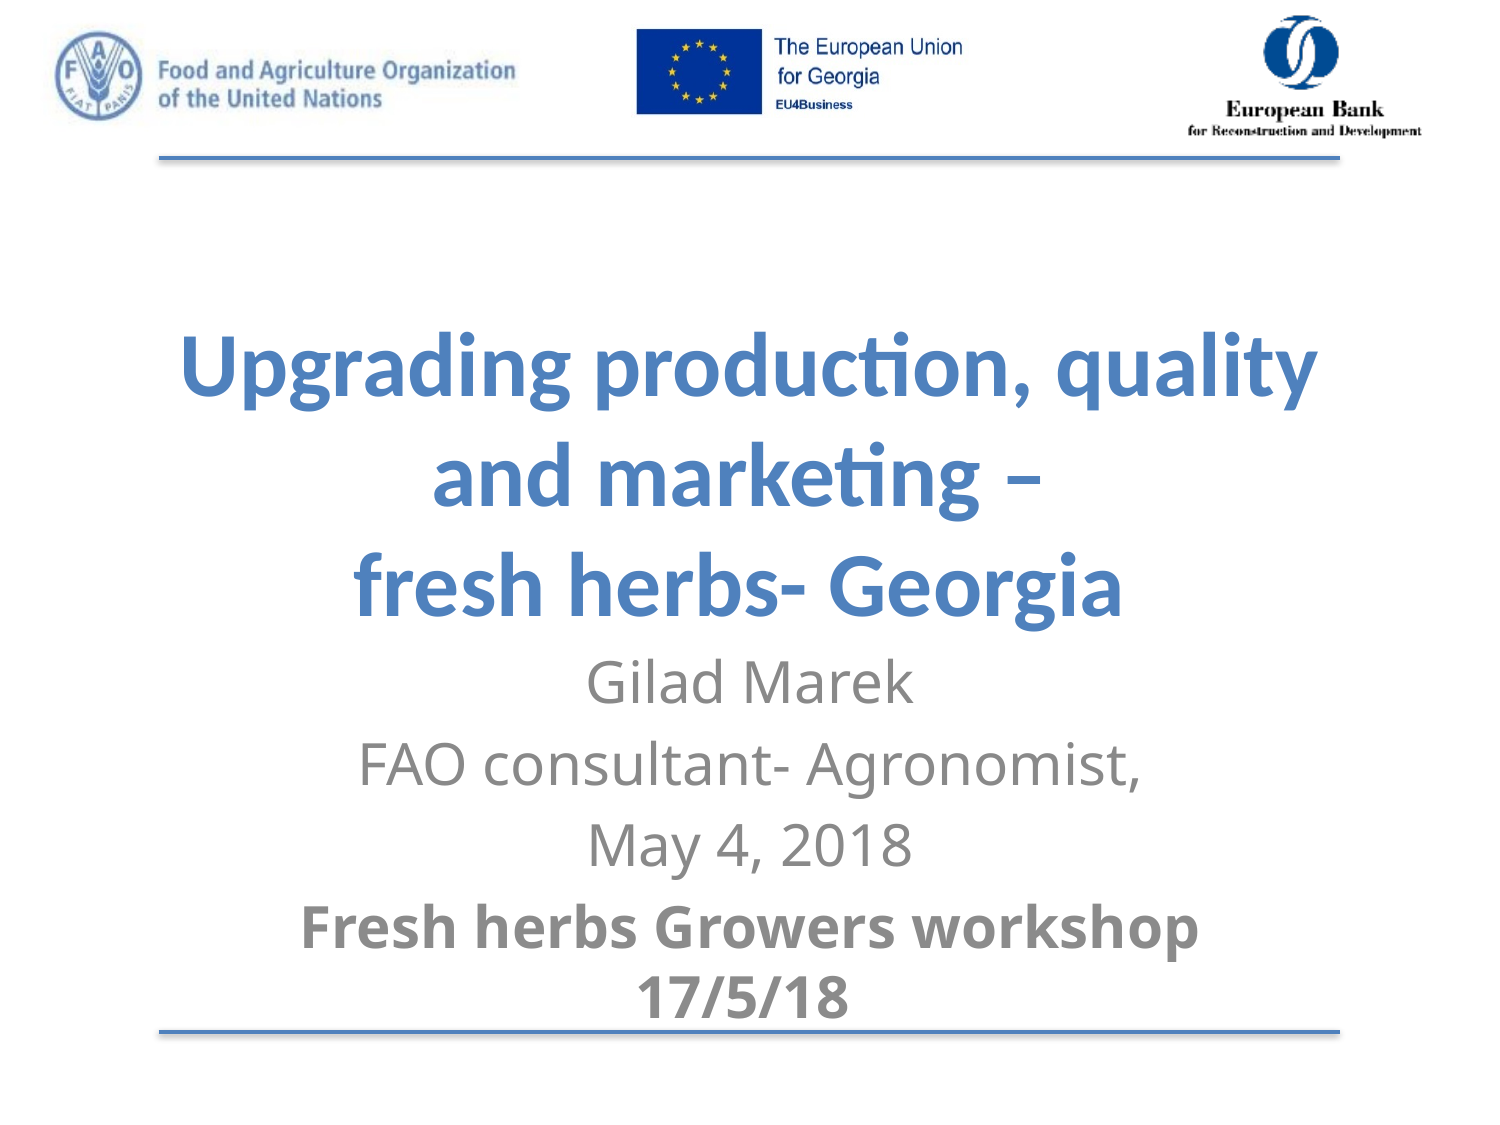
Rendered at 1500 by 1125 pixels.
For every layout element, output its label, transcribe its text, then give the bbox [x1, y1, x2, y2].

subtitle Gilad Marek FAO consultant- Agronomist, May 4, 2018 Fresh herbs Growers workshop 17/5/18 [225, 637, 1275, 925]
picture [1151, 0, 1453, 156]
picture [630, 24, 969, 119]
picture [18, 0, 550, 158]
title Upgrading production, quality and marketing – fresh herbs- Georgia [112, 349, 1388, 591]
